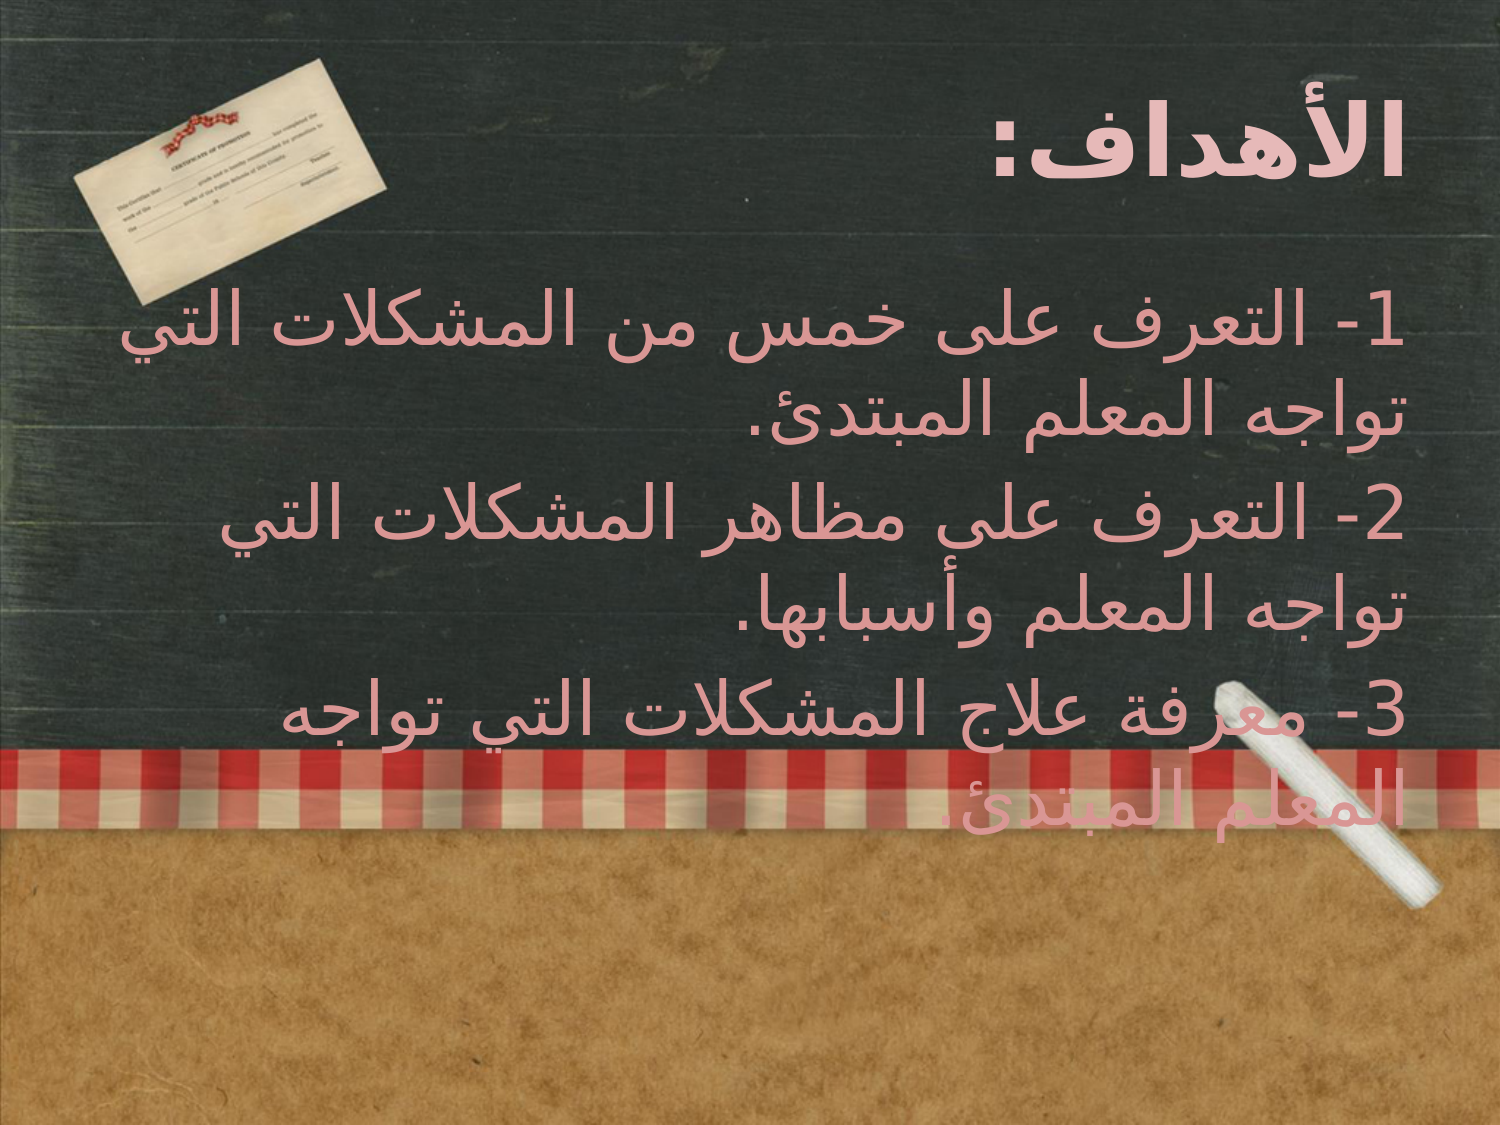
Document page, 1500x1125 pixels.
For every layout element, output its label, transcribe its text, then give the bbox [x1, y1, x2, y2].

picture [0, 0, 1500, 1125]
list 1- التعرف على خمس من المشكلات التي تواجه المعلم المبتدئ. 2- التعرف على مظاهر المشكلات التي تواجه المعلم وأسبابها. 3- معرفة علاج المشكلات التي تواجه المعلم المبتدئ. [75, 262, 1425, 1005]
title الأهداف: [76, 42, 1427, 231]
